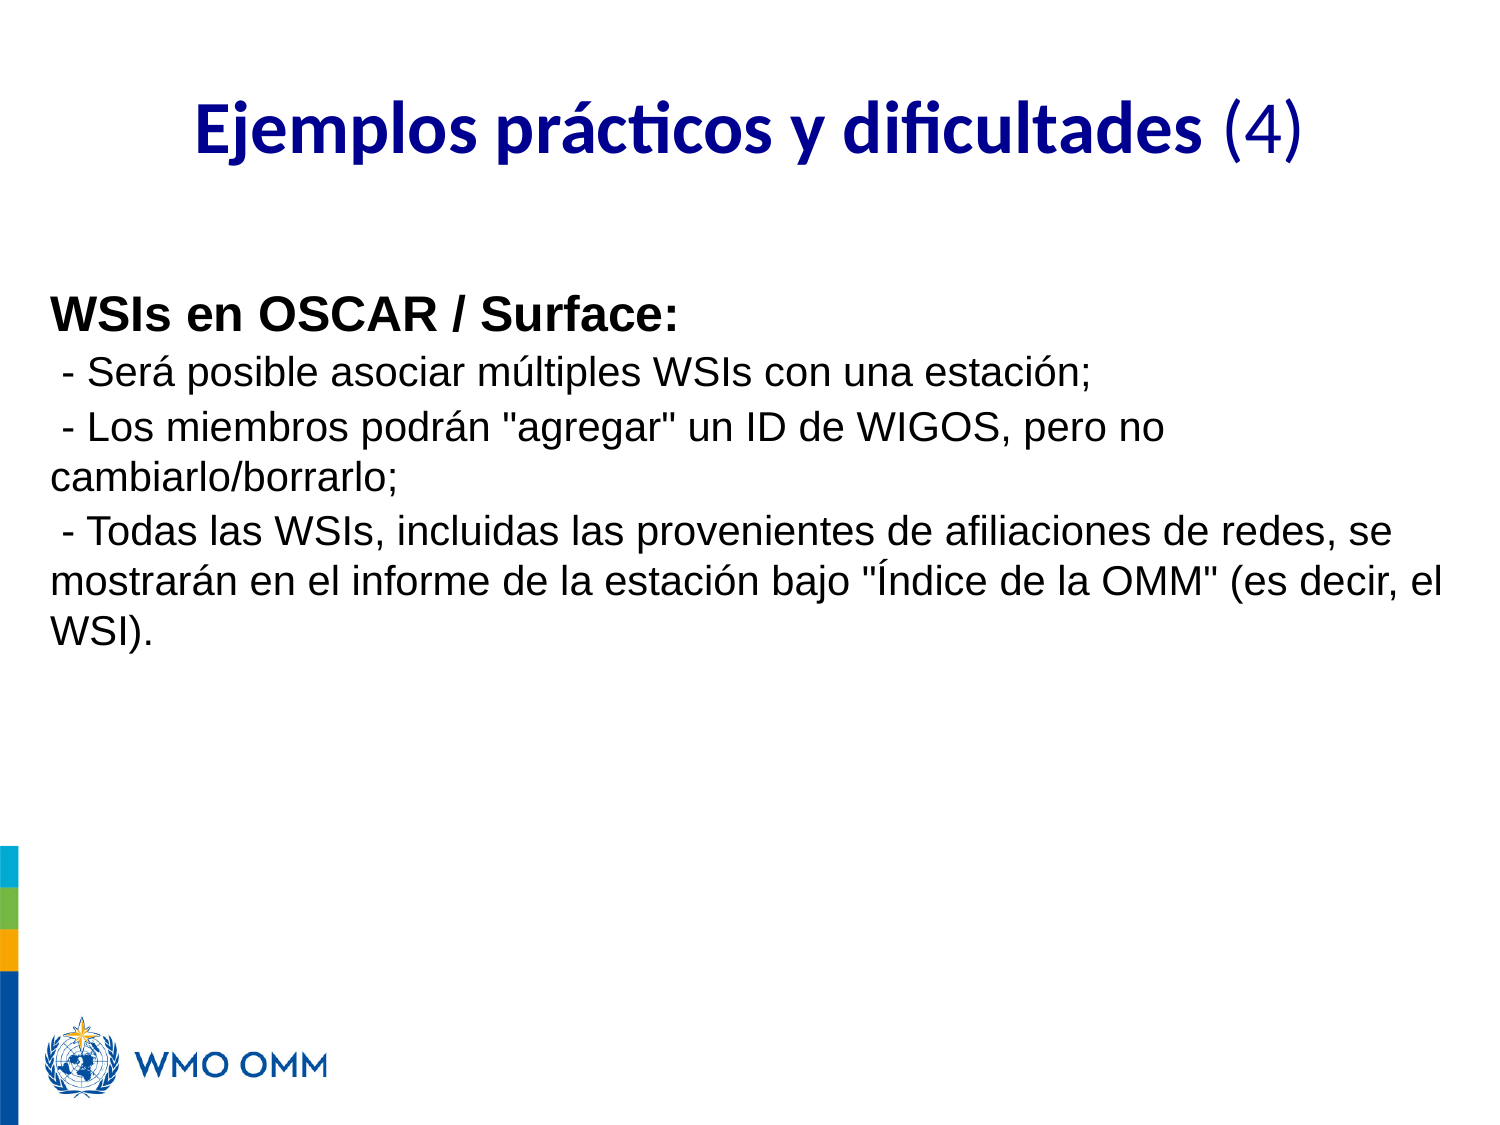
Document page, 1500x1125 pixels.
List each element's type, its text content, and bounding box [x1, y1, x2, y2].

picture [0, 845, 327, 1125]
title Ejemplos prácticos y dificultades (4) [75, 45, 1425, 203]
text_box WSIs en OSCAR / Surface: - Será posible asociar múltiples WSIs con una estación; - Los miembros podrán "agregar" un ID de WIGOS, pero no cambiarlo/borrarlo; - Todas las WSIs, incluidas las provenientes de afiliaciones de redes, se mostrarán en el informe de la estación bajo "Índice de la OMM" (es decir, el WSI). [34, 209, 1465, 990]
